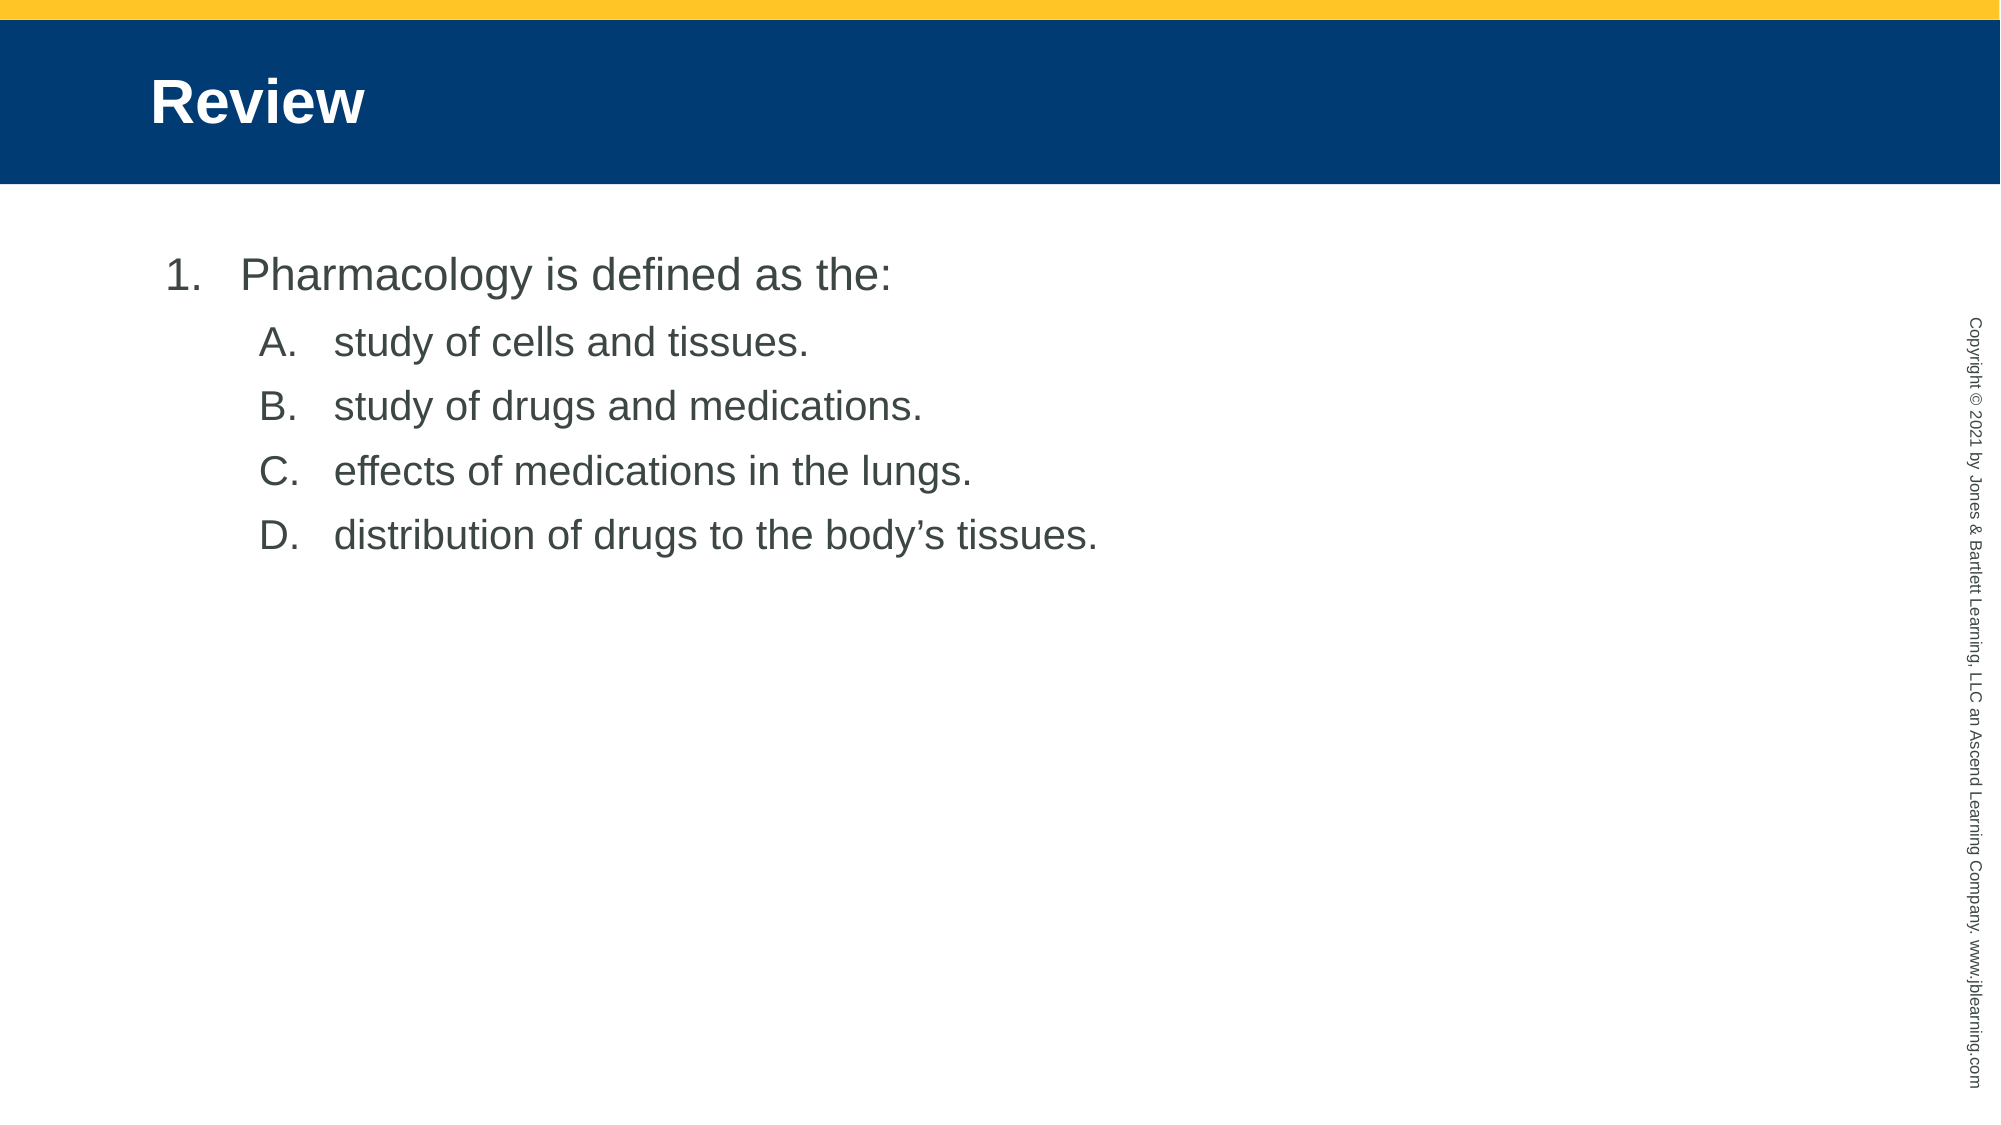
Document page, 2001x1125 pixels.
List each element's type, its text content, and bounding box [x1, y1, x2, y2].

list Pharmacology is defined as the: study of cells and tissues. study of drugs and medications. effects of medications in the lungs. distribution of drugs to the body’s tissues. [150, 237, 1850, 1025]
title Review [0, 19, 2000, 185]
